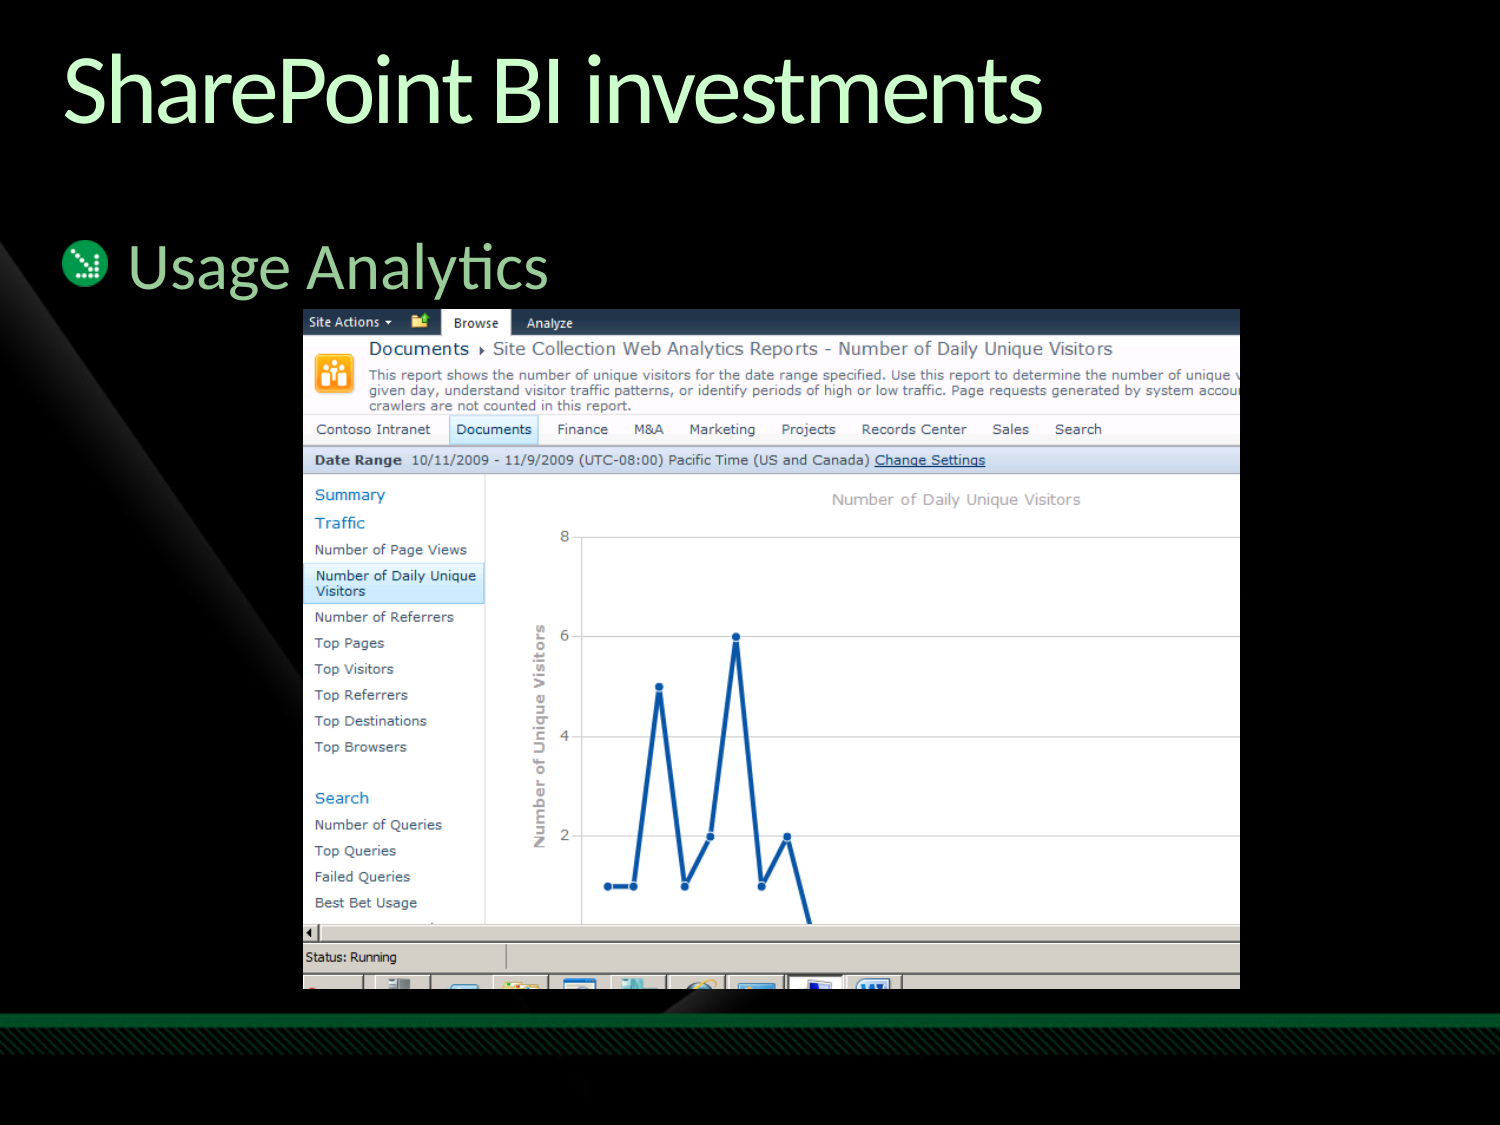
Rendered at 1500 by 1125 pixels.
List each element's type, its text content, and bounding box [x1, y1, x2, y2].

list Usage Analytics [62, 231, 1438, 980]
title SharePoint BI investments [62, 37, 1438, 147]
picture [0, 0, 1500, 1125]
